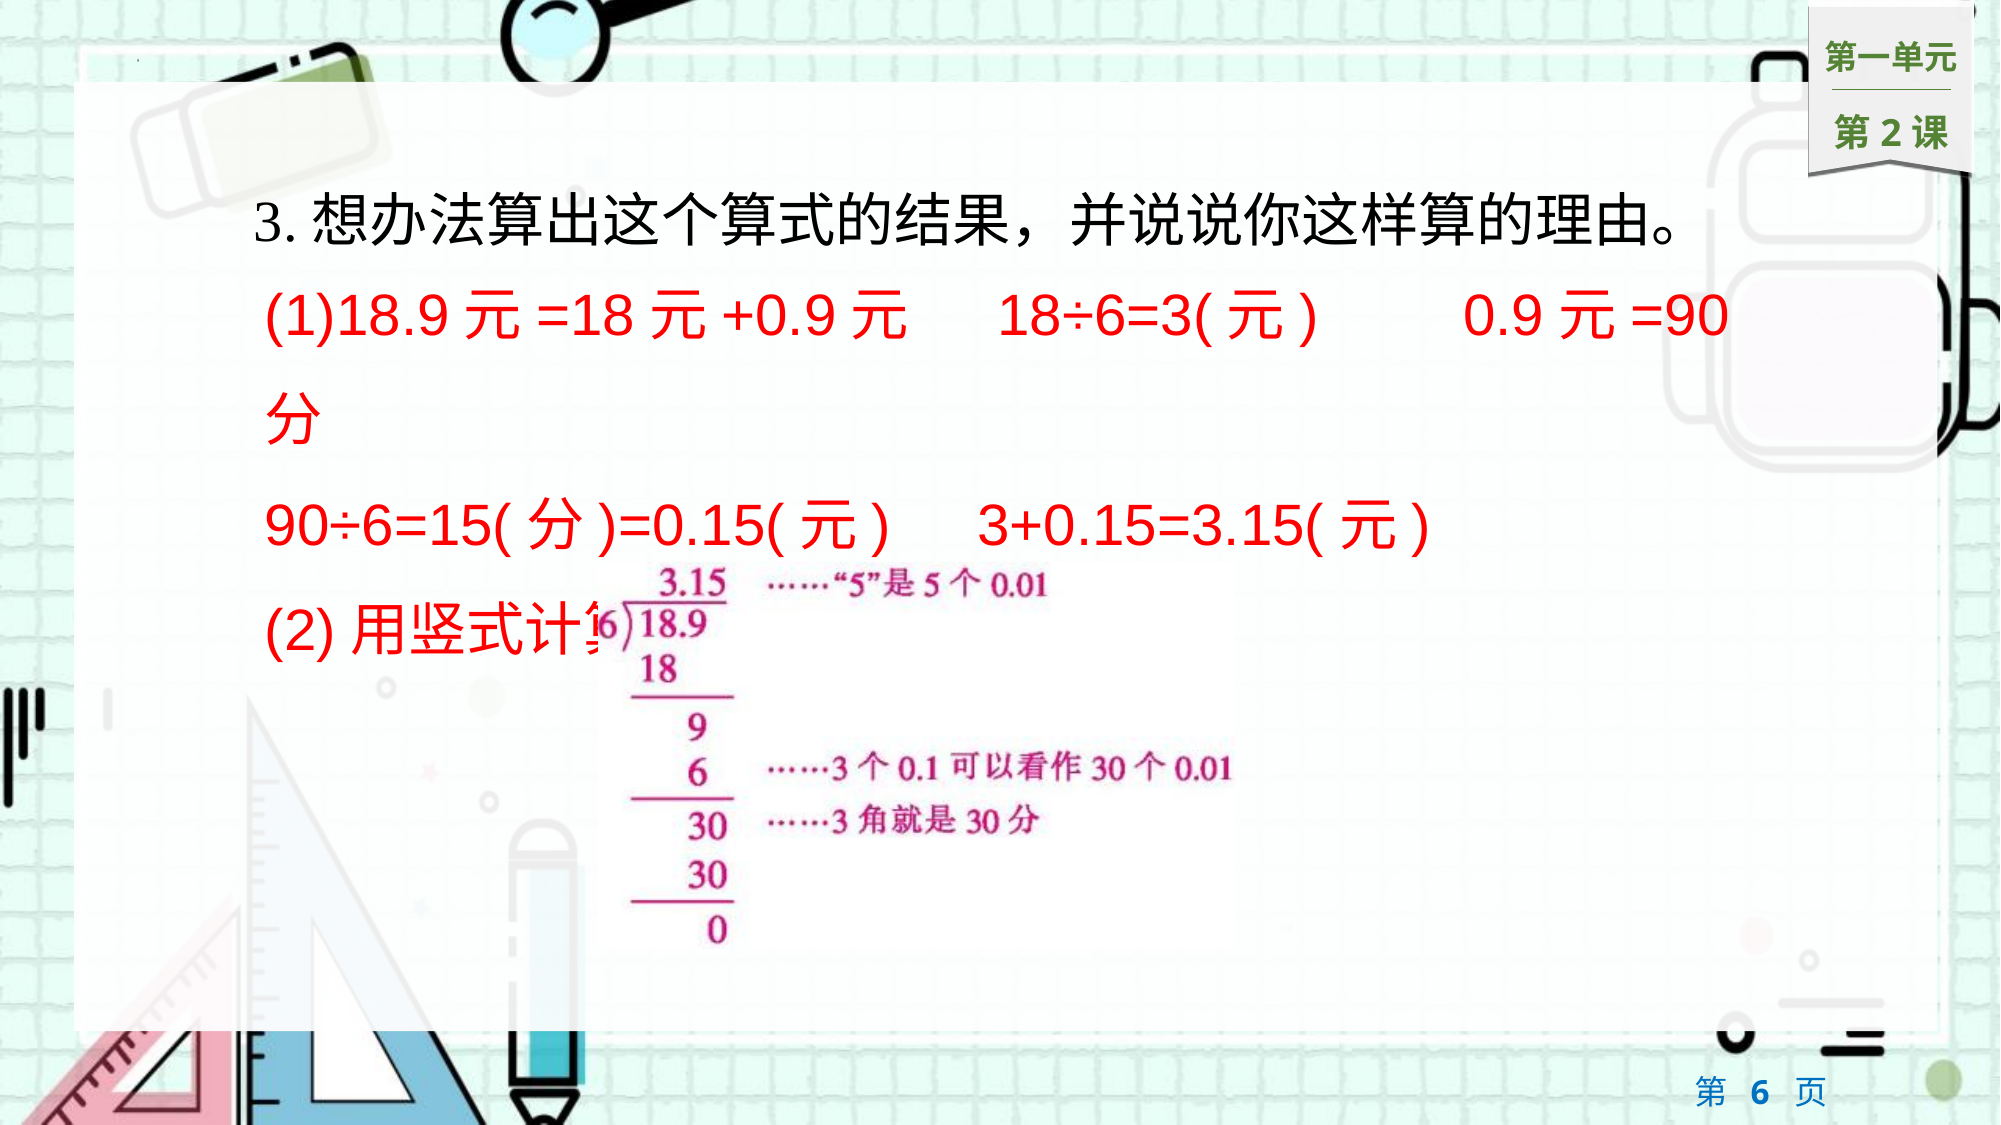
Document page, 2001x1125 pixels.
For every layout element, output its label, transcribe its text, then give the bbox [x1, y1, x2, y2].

picture [1938, 168, 1971, 176]
picture [598, 562, 1235, 949]
picture [0, 0, 2000, 1125]
list (1)18.9元=18元+0.9元 18÷6=3(元) 0.9元=90分 90÷6=15(分)=0.15(元) 3+0.15=3.15(元) (2)用竖式计算。 [249, 234, 1797, 340]
list 3.想办法算出这个算式的结果，并说说你这样算的理由。 [121, 140, 1844, 1043]
